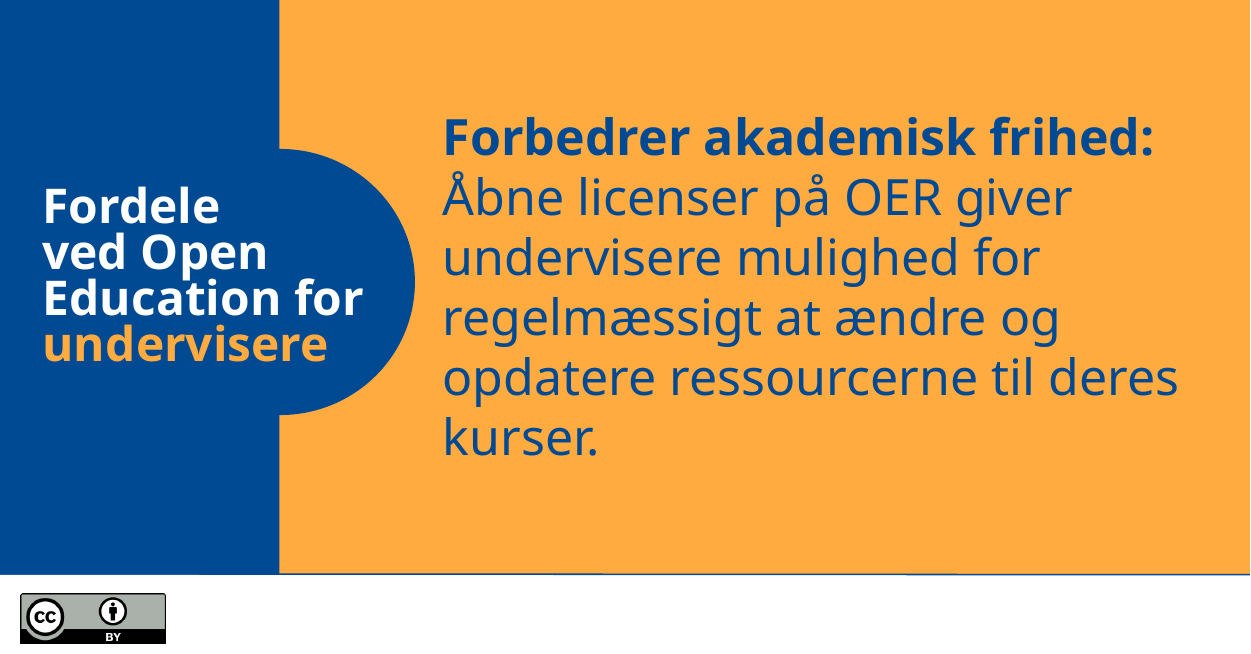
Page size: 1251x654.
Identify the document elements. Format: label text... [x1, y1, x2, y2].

text_box [0, 582, 1250, 654]
text_box Fordele ved Open Education for undervisere [27, 171, 415, 386]
picture [20, 592, 166, 645]
text_box [0, 0, 280, 573]
text_box Forbedrer akademisk frihed: Åbne licenser på OER giver undervisere mulighed for regelmæssigt at ændre og opdatere ressourcerne til deres kurser. [427, 90, 1250, 481]
text_box [206, 148, 355, 171]
text_box [196, 386, 365, 416]
